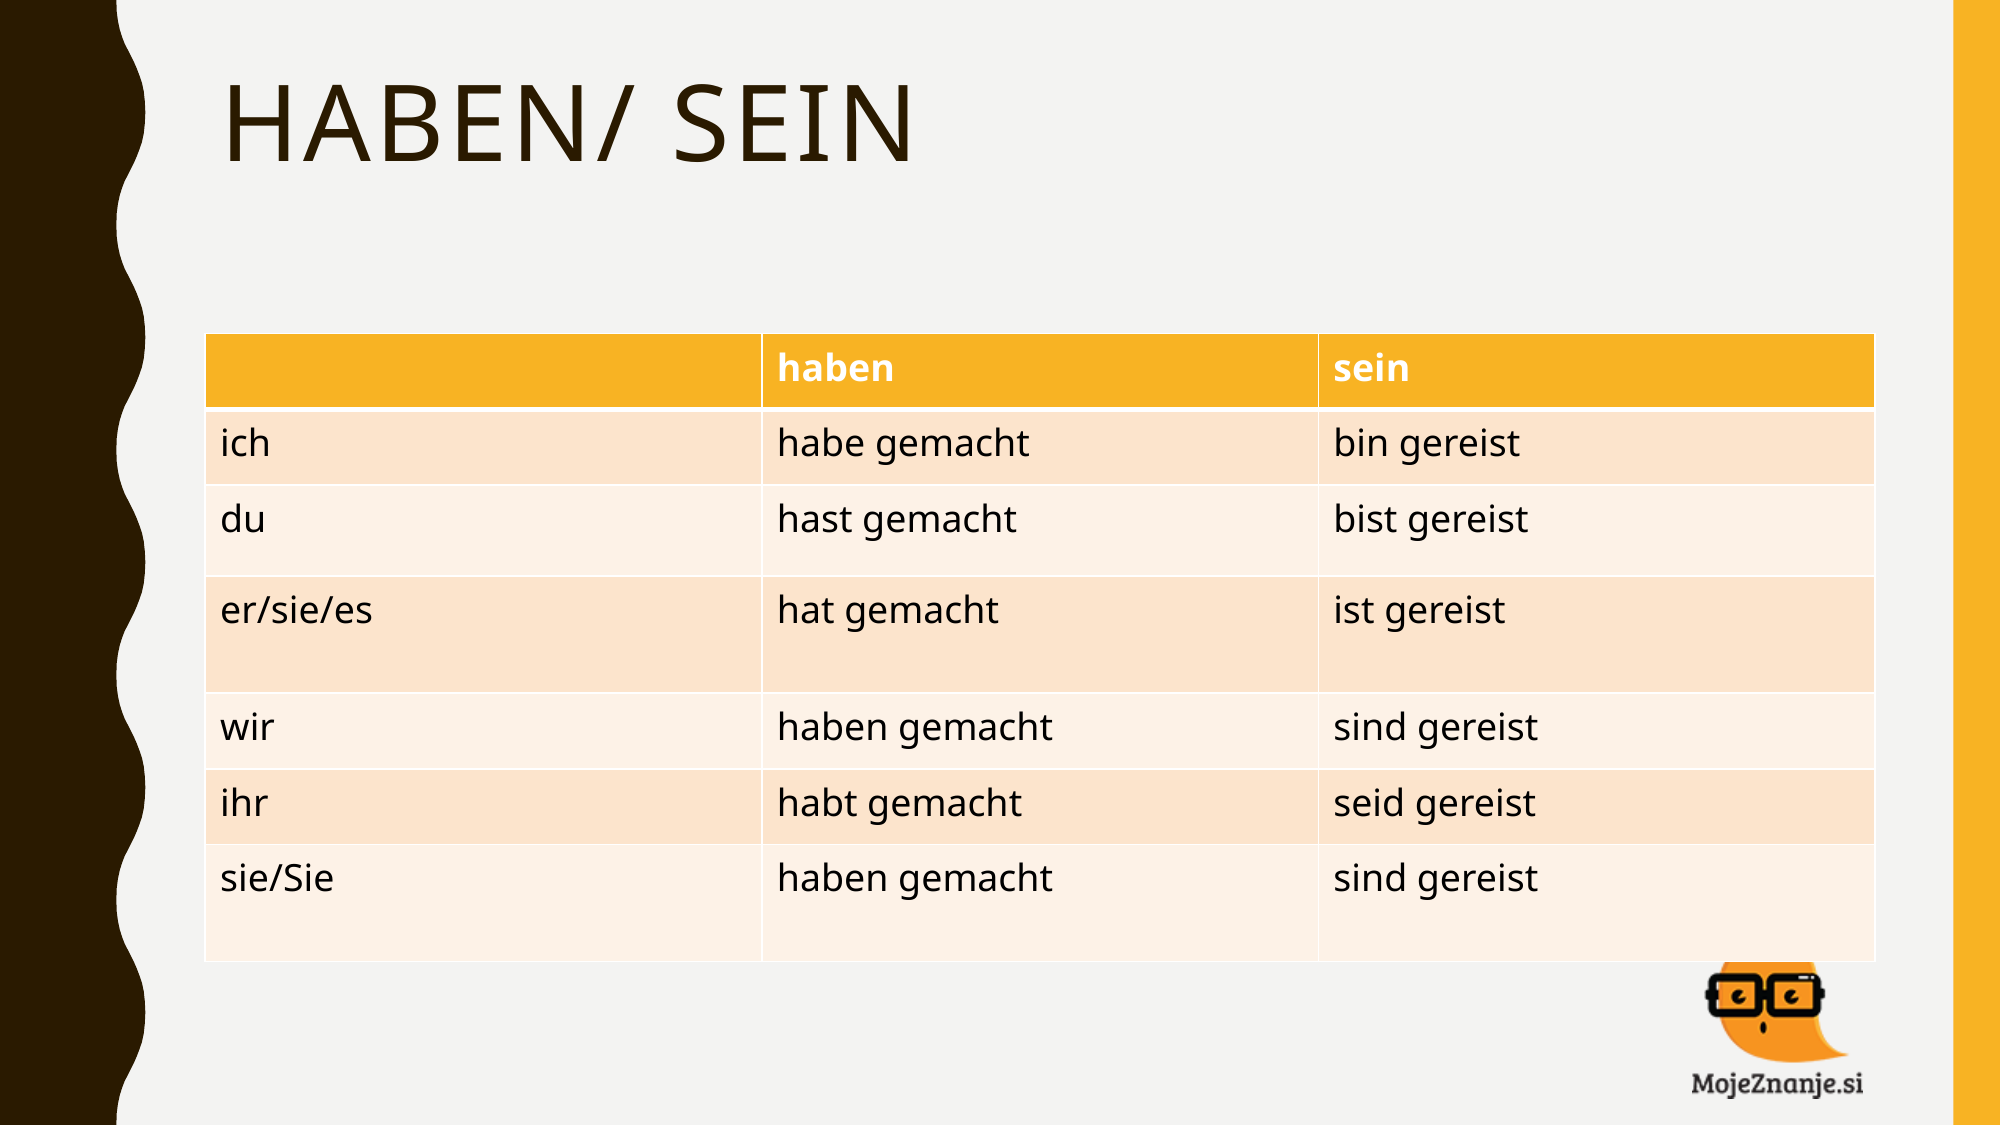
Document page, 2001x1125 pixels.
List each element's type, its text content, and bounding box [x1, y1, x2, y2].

table_cell hast gemacht [763, 486, 1318, 575]
table_header haben [763, 334, 1318, 407]
table_cell haben gemacht [763, 694, 1318, 768]
table_cell hat gemacht [763, 577, 1318, 692]
table_cell habe gemacht [763, 412, 1318, 484]
table_cell ihr [206, 770, 761, 844]
table_cell wir [206, 694, 761, 768]
table_cell bin gereist [1319, 412, 1874, 484]
table_header [206, 334, 761, 407]
picture [1692, 962, 1863, 1099]
table_cell haben gemacht [763, 845, 1318, 961]
table_cell er/sie/es [206, 577, 761, 692]
table_cell sie/Sie [206, 845, 761, 961]
table_cell du [206, 486, 761, 575]
title Haben/ sein [205, 62, 1875, 308]
table_cell habt gemacht [763, 770, 1318, 844]
table_cell sind gereist [1319, 845, 1874, 961]
table_cell ist gereist [1319, 577, 1874, 692]
table_cell seid gereist [1319, 770, 1874, 844]
table_header sein [1319, 334, 1874, 407]
table_cell bist gereist [1319, 486, 1874, 575]
table_cell ich [206, 412, 761, 484]
table_cell sind gereist [1319, 694, 1874, 768]
